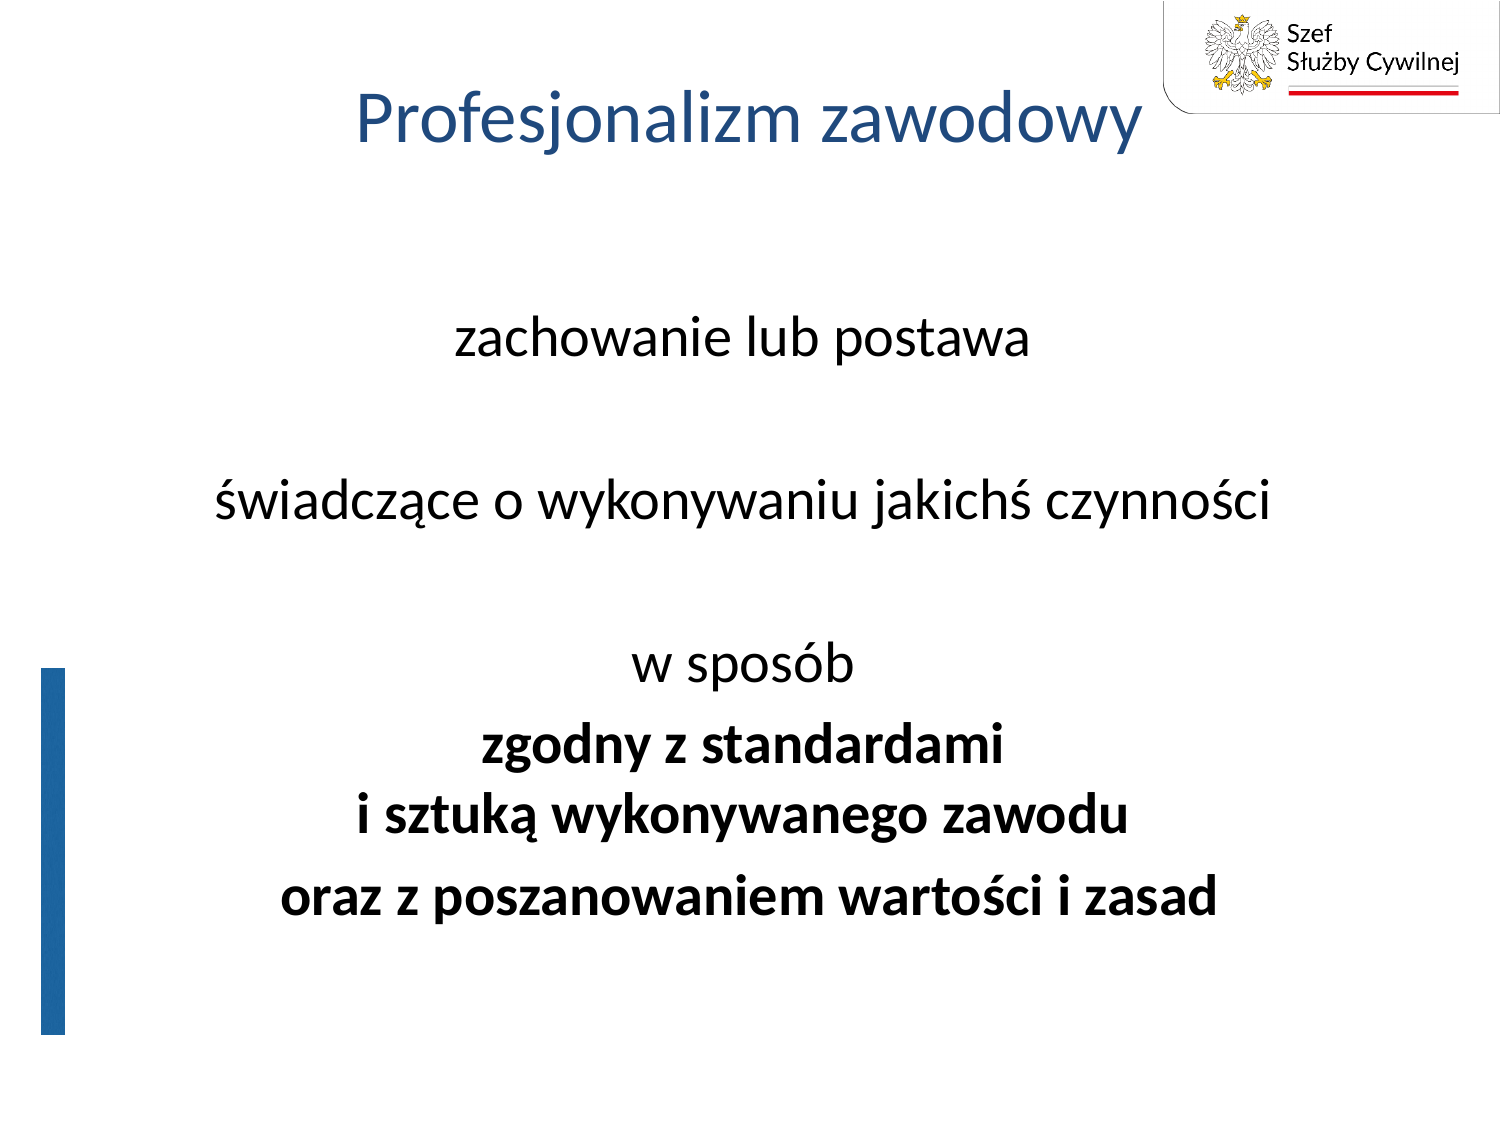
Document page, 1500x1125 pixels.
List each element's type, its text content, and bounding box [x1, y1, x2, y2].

picture [41, 668, 65, 1035]
picture [1163, 0, 1500, 114]
title Profesjonalizm zawodowy [100, 60, 1400, 185]
list zachowanie lub postawa świadczące o wykonywaniu jakichś czynności w sposób zgodny z standardami i sztuką wykonywanego zawodu oraz z poszanowaniem wartości i zasad [100, 219, 1400, 1005]
